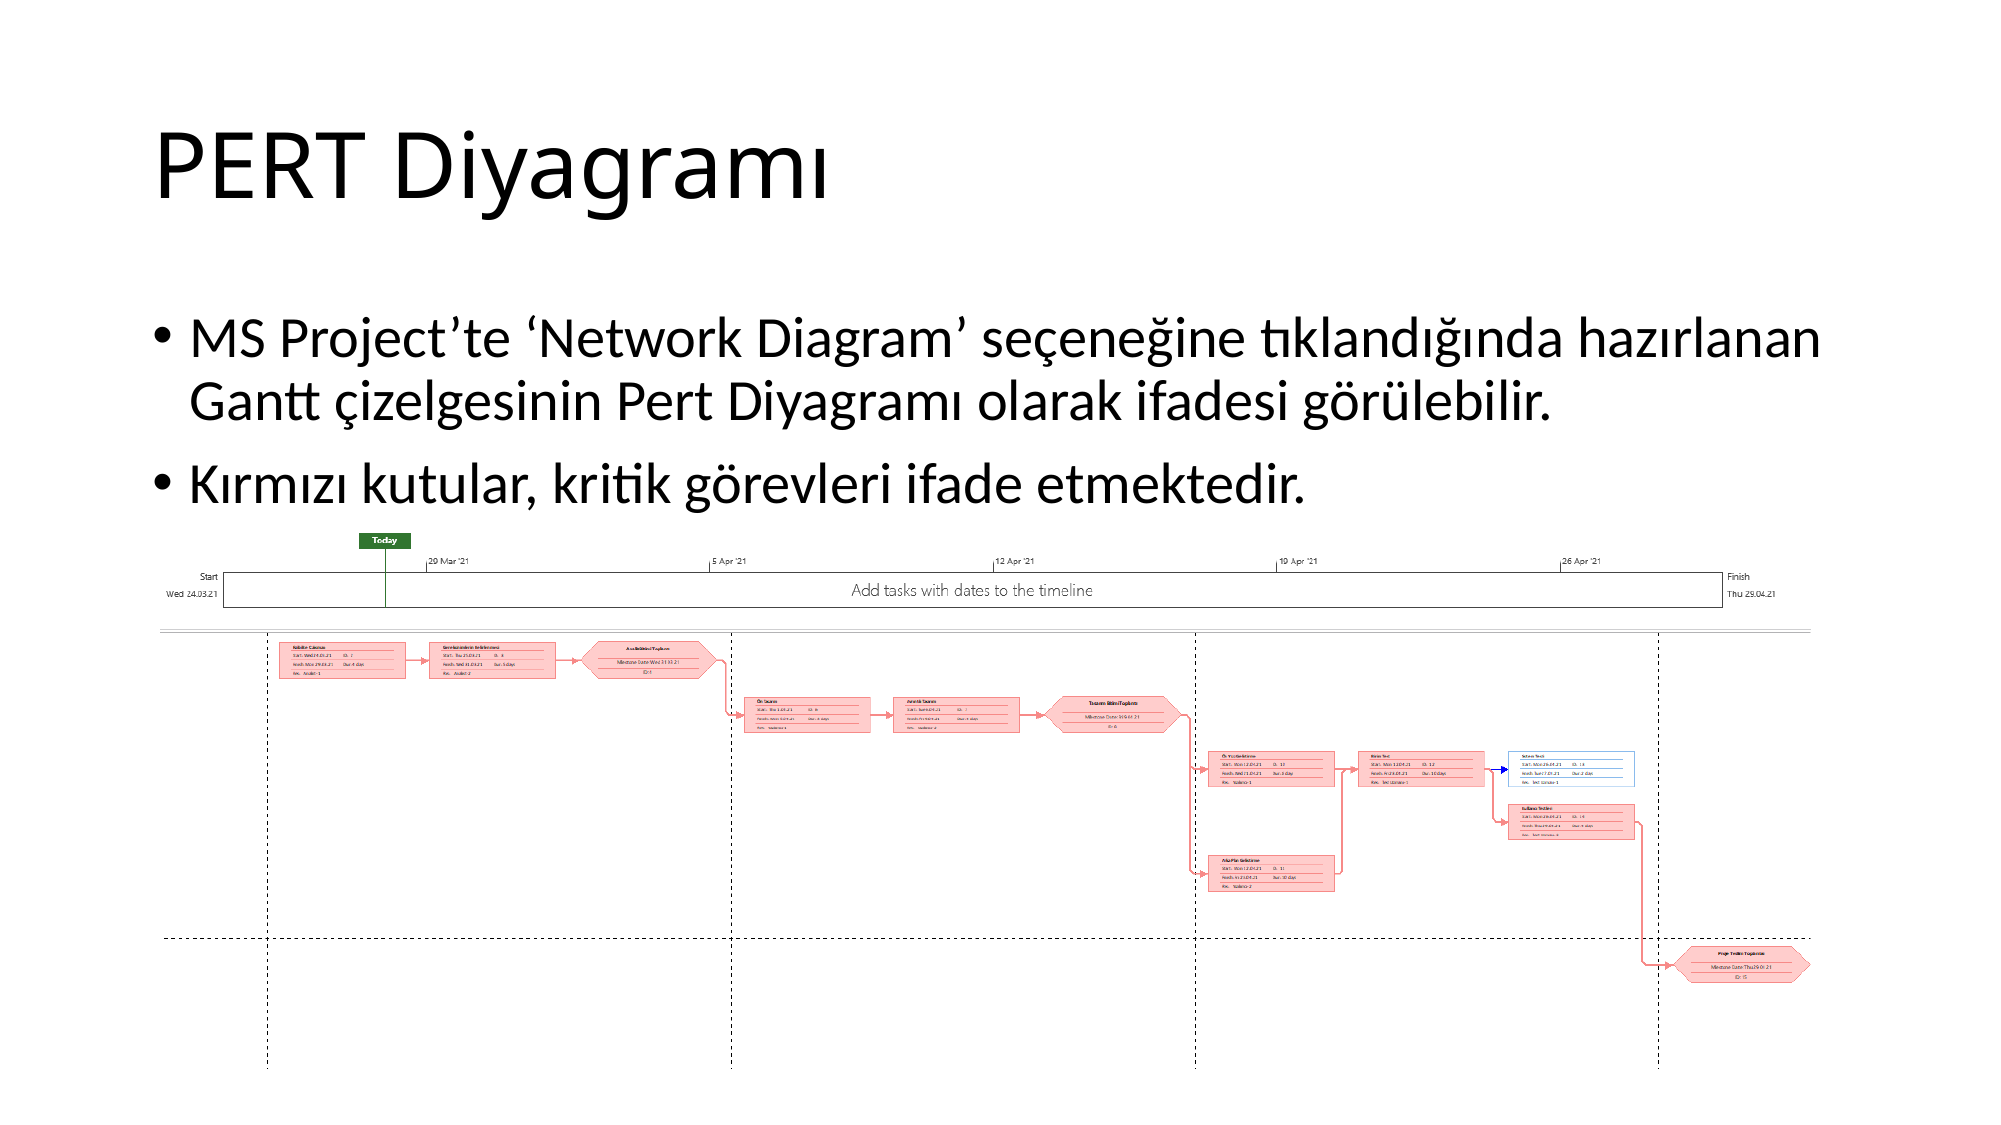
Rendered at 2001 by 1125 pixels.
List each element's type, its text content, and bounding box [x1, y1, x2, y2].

title PERT Diyagramı [137, 59, 1863, 278]
picture [160, 533, 1811, 1069]
list MS Project’te ‘Network Diagram’ seçeneğine tıklandığında hazırlanan Gantt çizelgesinin Pert Diyagramı olarak ifadesi görülebilir. Kırmızı kutular, kritik görevleri ifade etmektedir. [137, 299, 1863, 1014]
